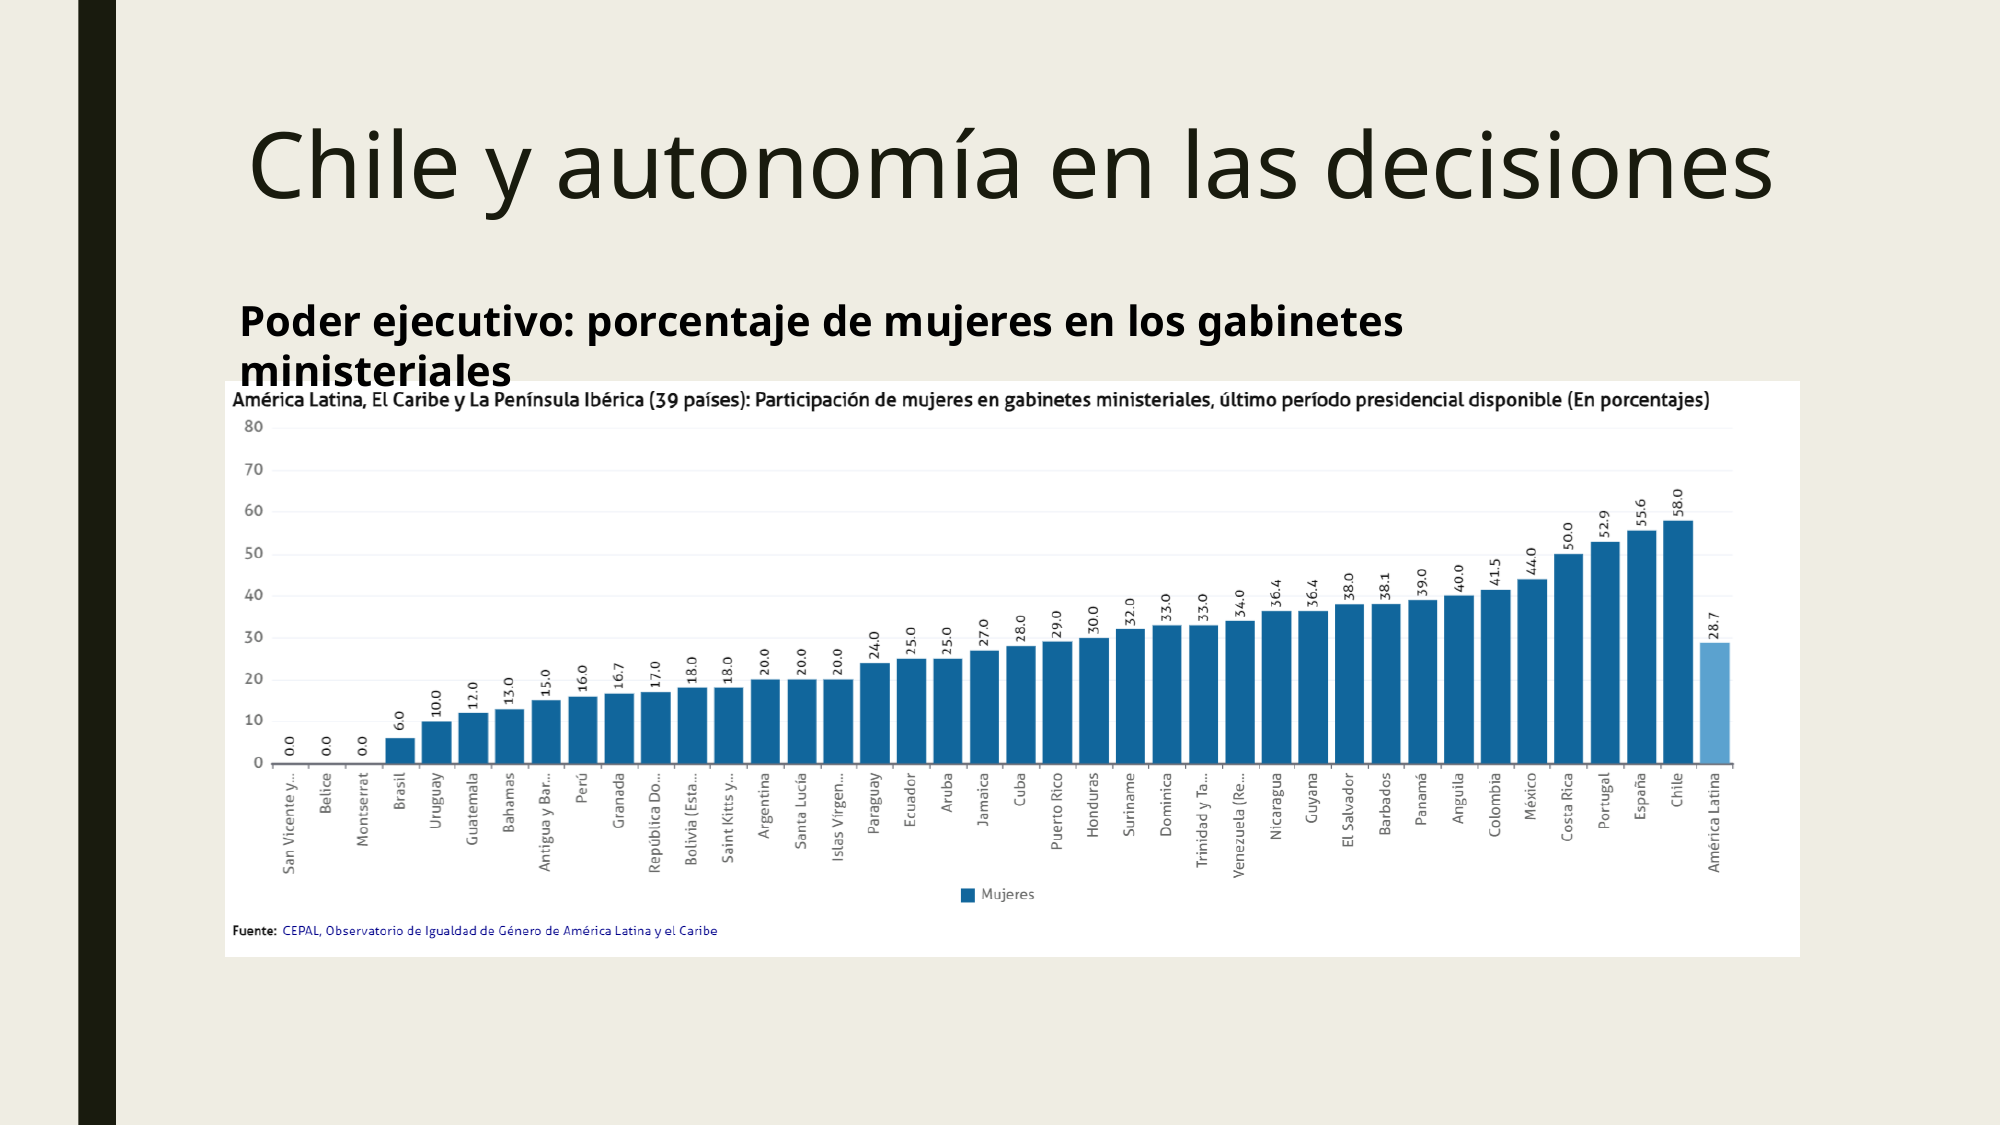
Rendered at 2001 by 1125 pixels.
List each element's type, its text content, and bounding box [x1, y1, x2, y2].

text_box Poder ejecutivo: porcentaje de mujeres en los gabinetes ministeriales [225, 287, 1482, 381]
title Chile y autonomía en las decisiones [225, 112, 1800, 259]
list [224, 381, 1800, 957]
